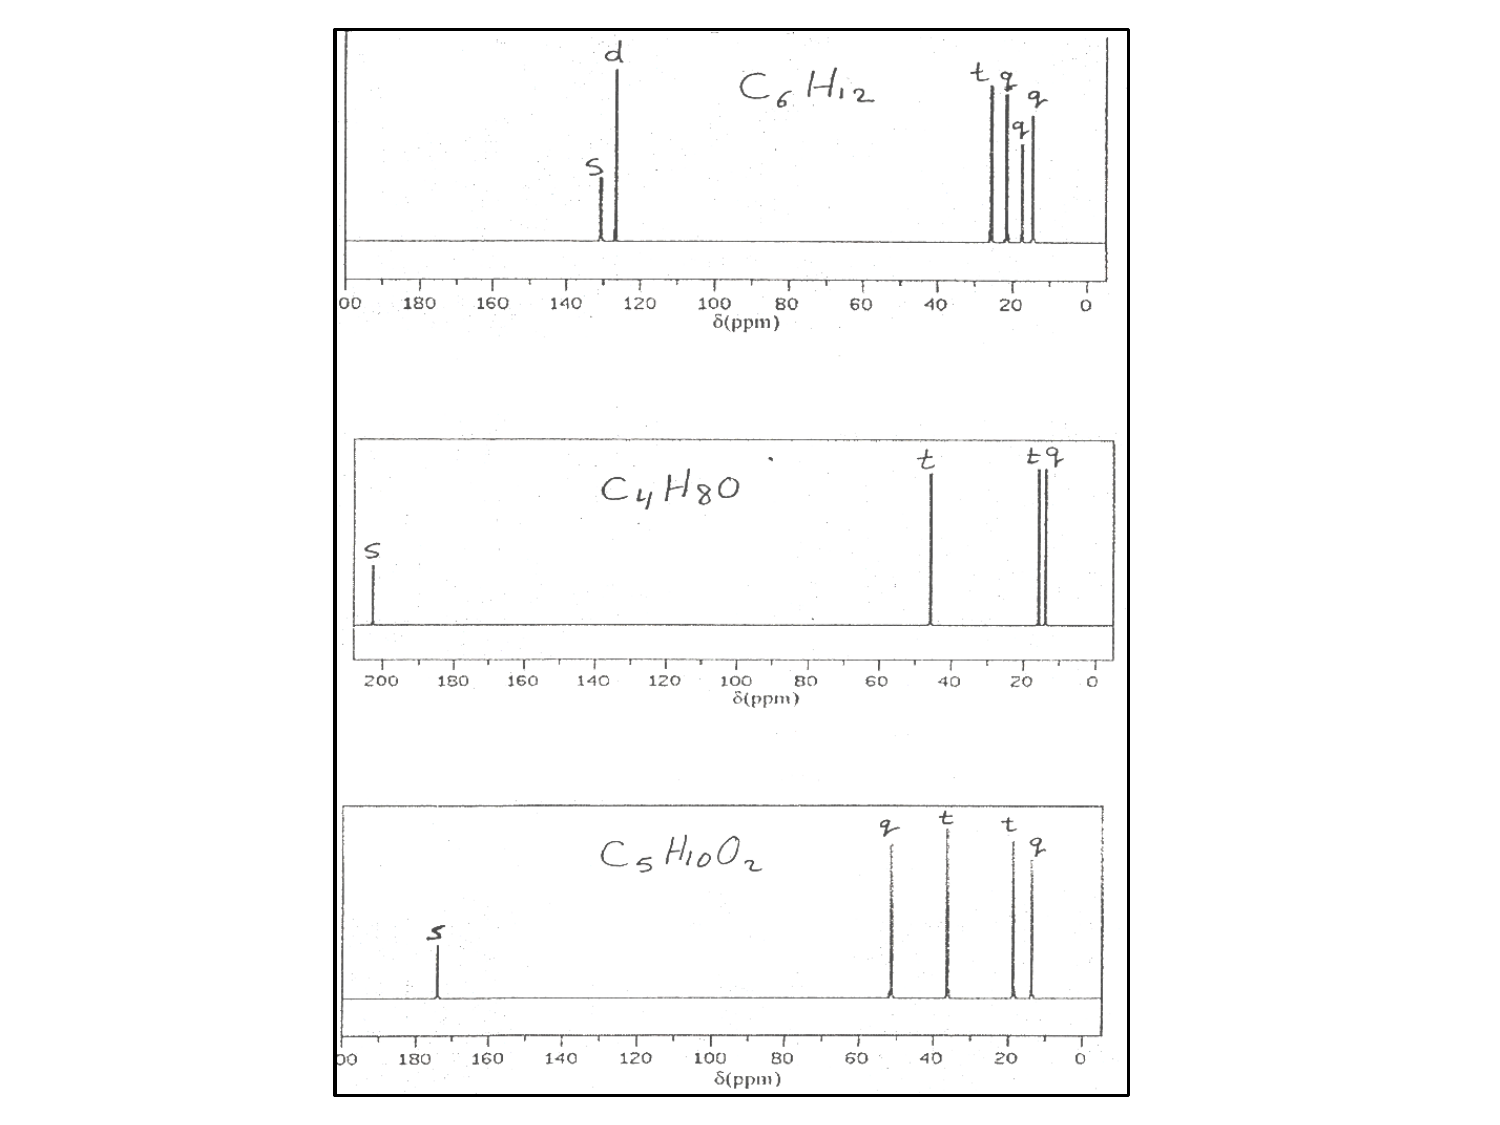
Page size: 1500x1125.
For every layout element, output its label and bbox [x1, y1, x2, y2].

picture [336, 30, 1127, 1095]
